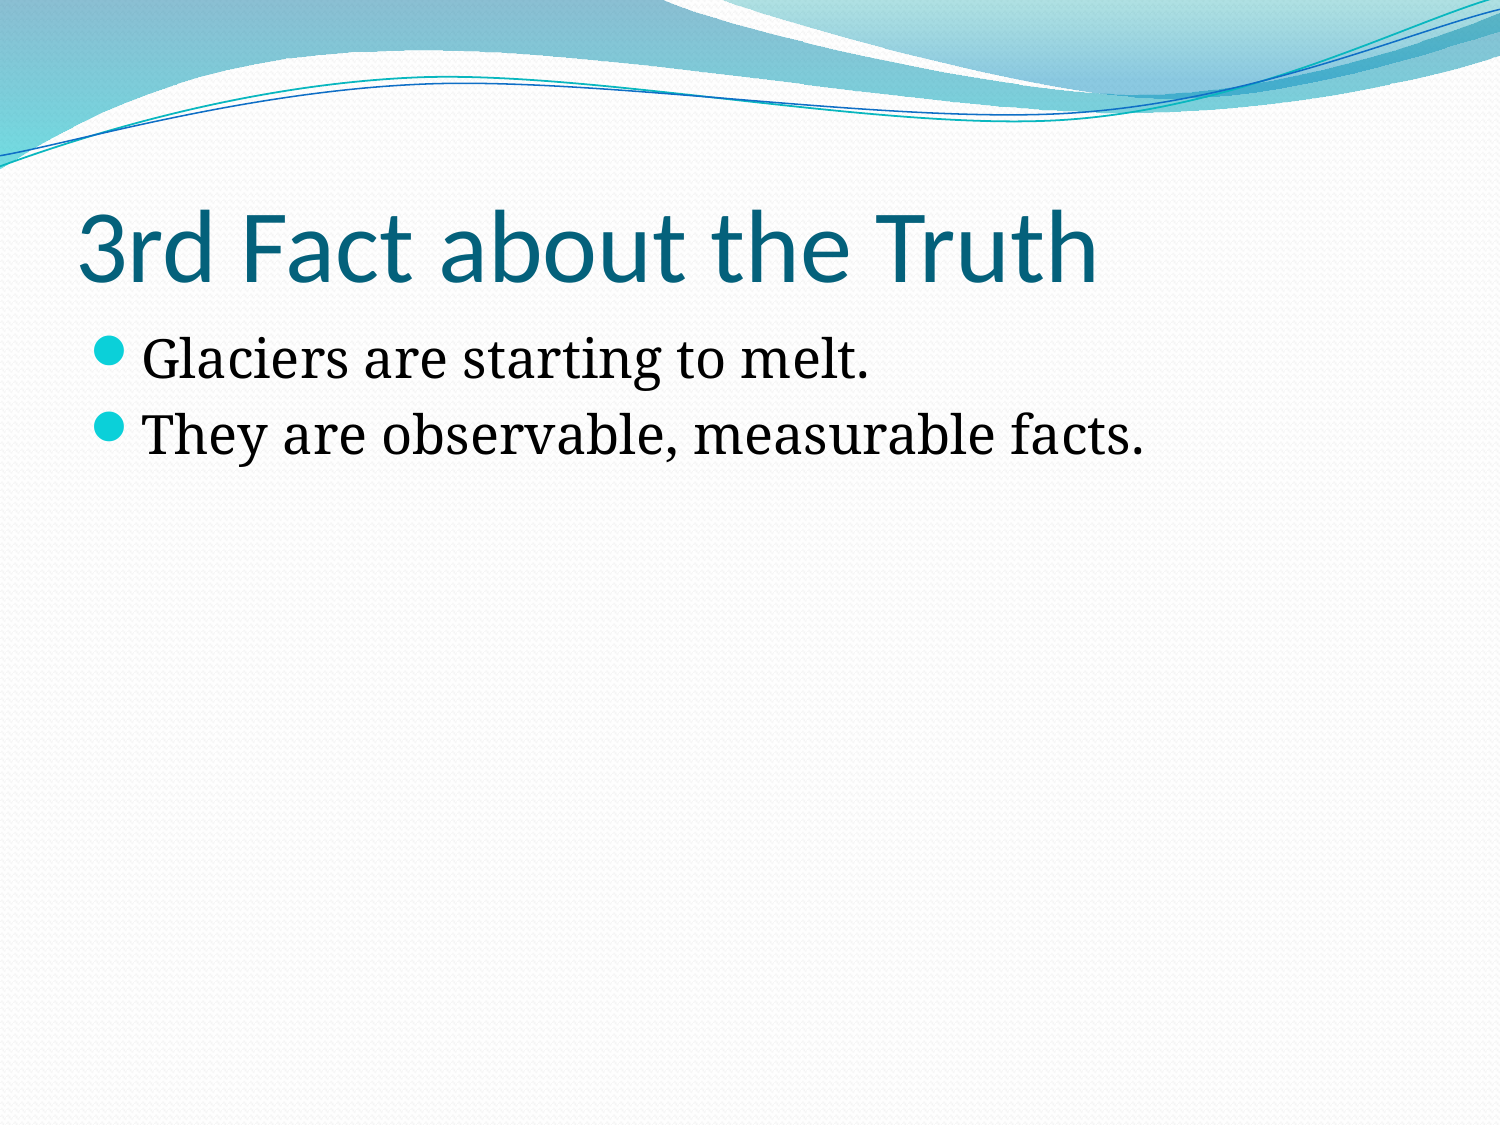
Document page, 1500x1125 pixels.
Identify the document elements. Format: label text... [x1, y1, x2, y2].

title 3rd Fact about the Truth [75, 115, 1425, 303]
list Glaciers are starting to melt. They are observable, measurable facts. [75, 317, 1425, 1038]
